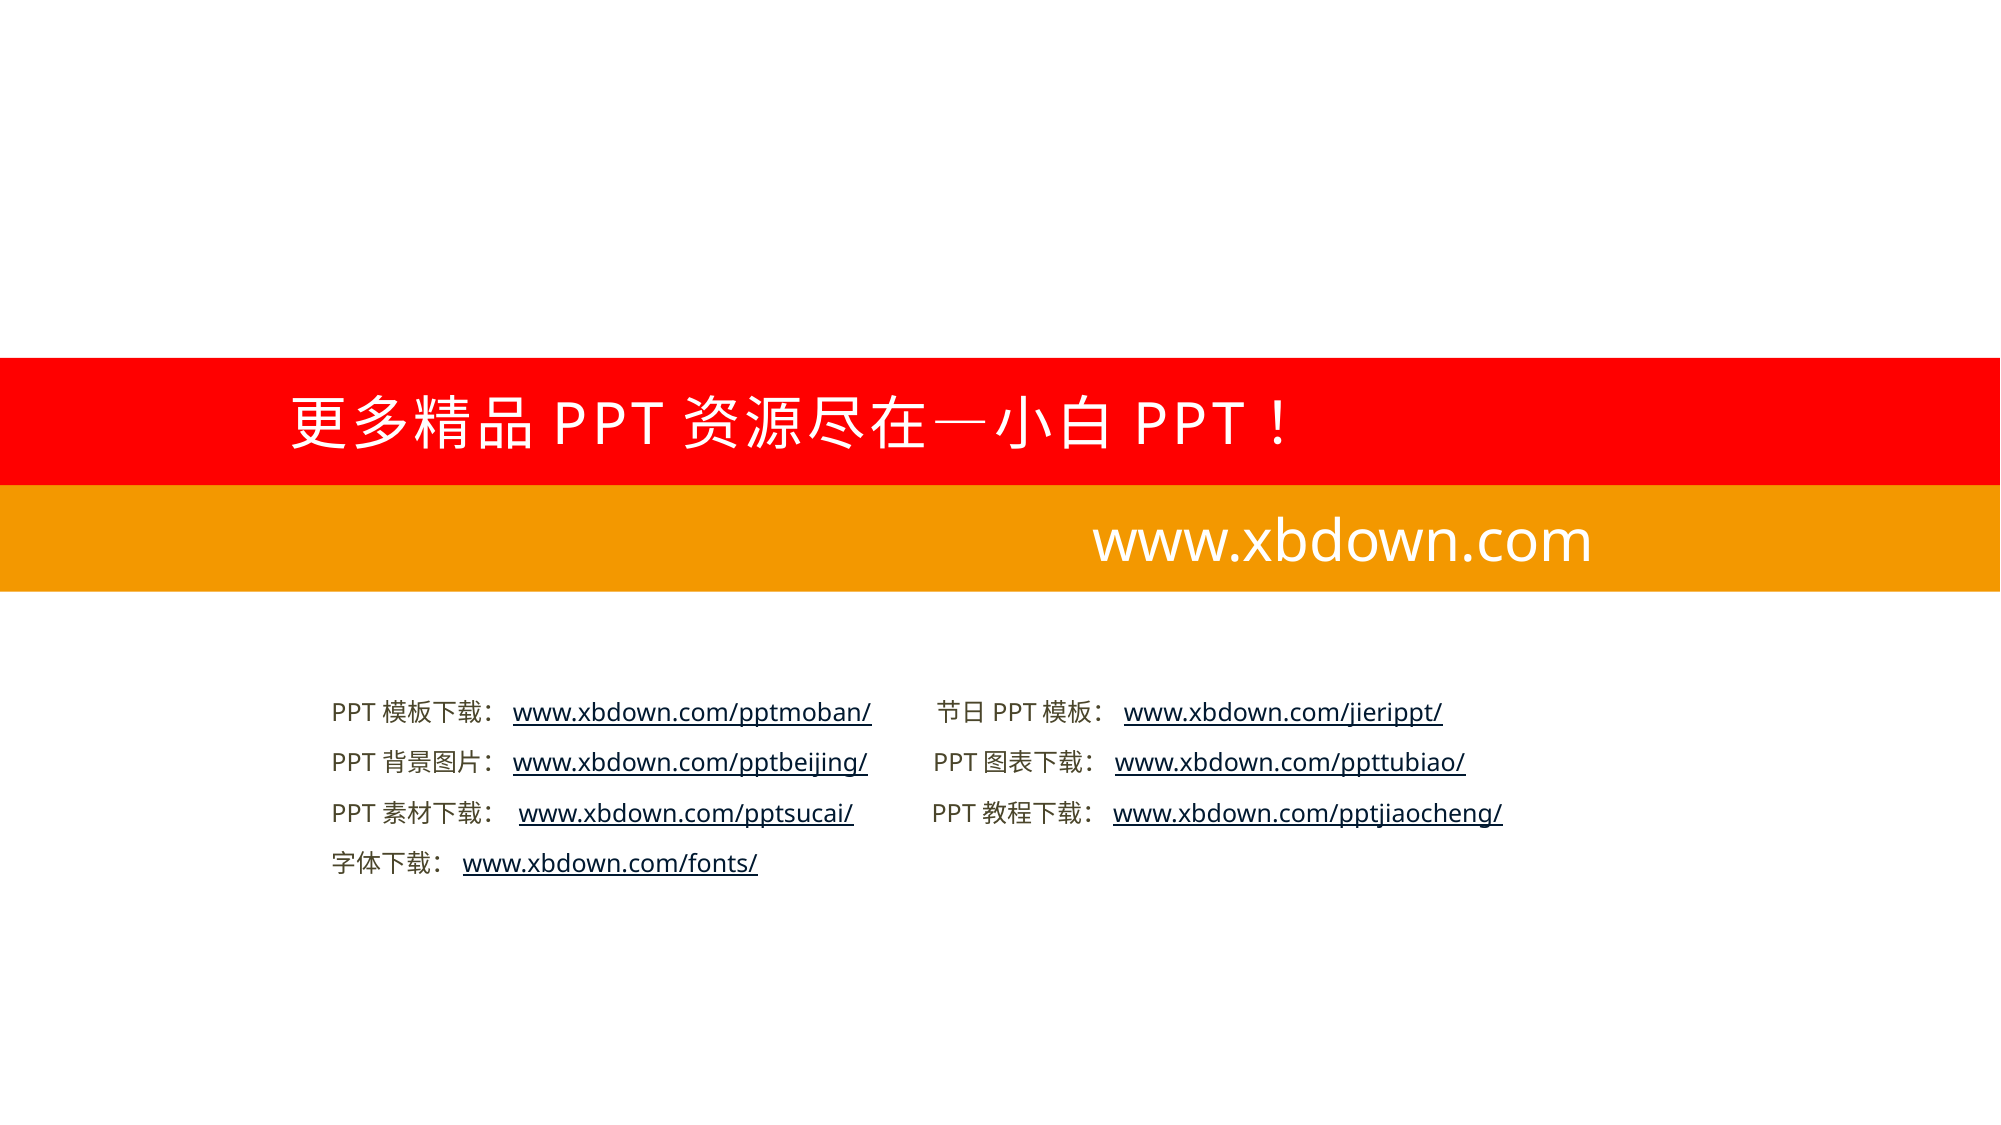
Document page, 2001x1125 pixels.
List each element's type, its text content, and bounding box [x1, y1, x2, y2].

text_box www.xbdown.com [0, 486, 2000, 593]
text_box 更多精品PPT资源尽在—小白PPT！ [0, 357, 2000, 486]
text_box PPT模板下载：www.xbdown.com/pptmoban/ 节日PPT模板：www.xbdown.com/jierippt/ PPT背景图片：www.xbdown.com/pptbeijing/ PPT图表下载：www.xbdown.com/ppttubiao/ PPT素材下载： www.xbdown.com/pptsucai/ PPT教程下载：www.xbdown.com/pptjiaocheng/ 字体下载：www.xbdown.com/fonts/ [316, 642, 1688, 920]
